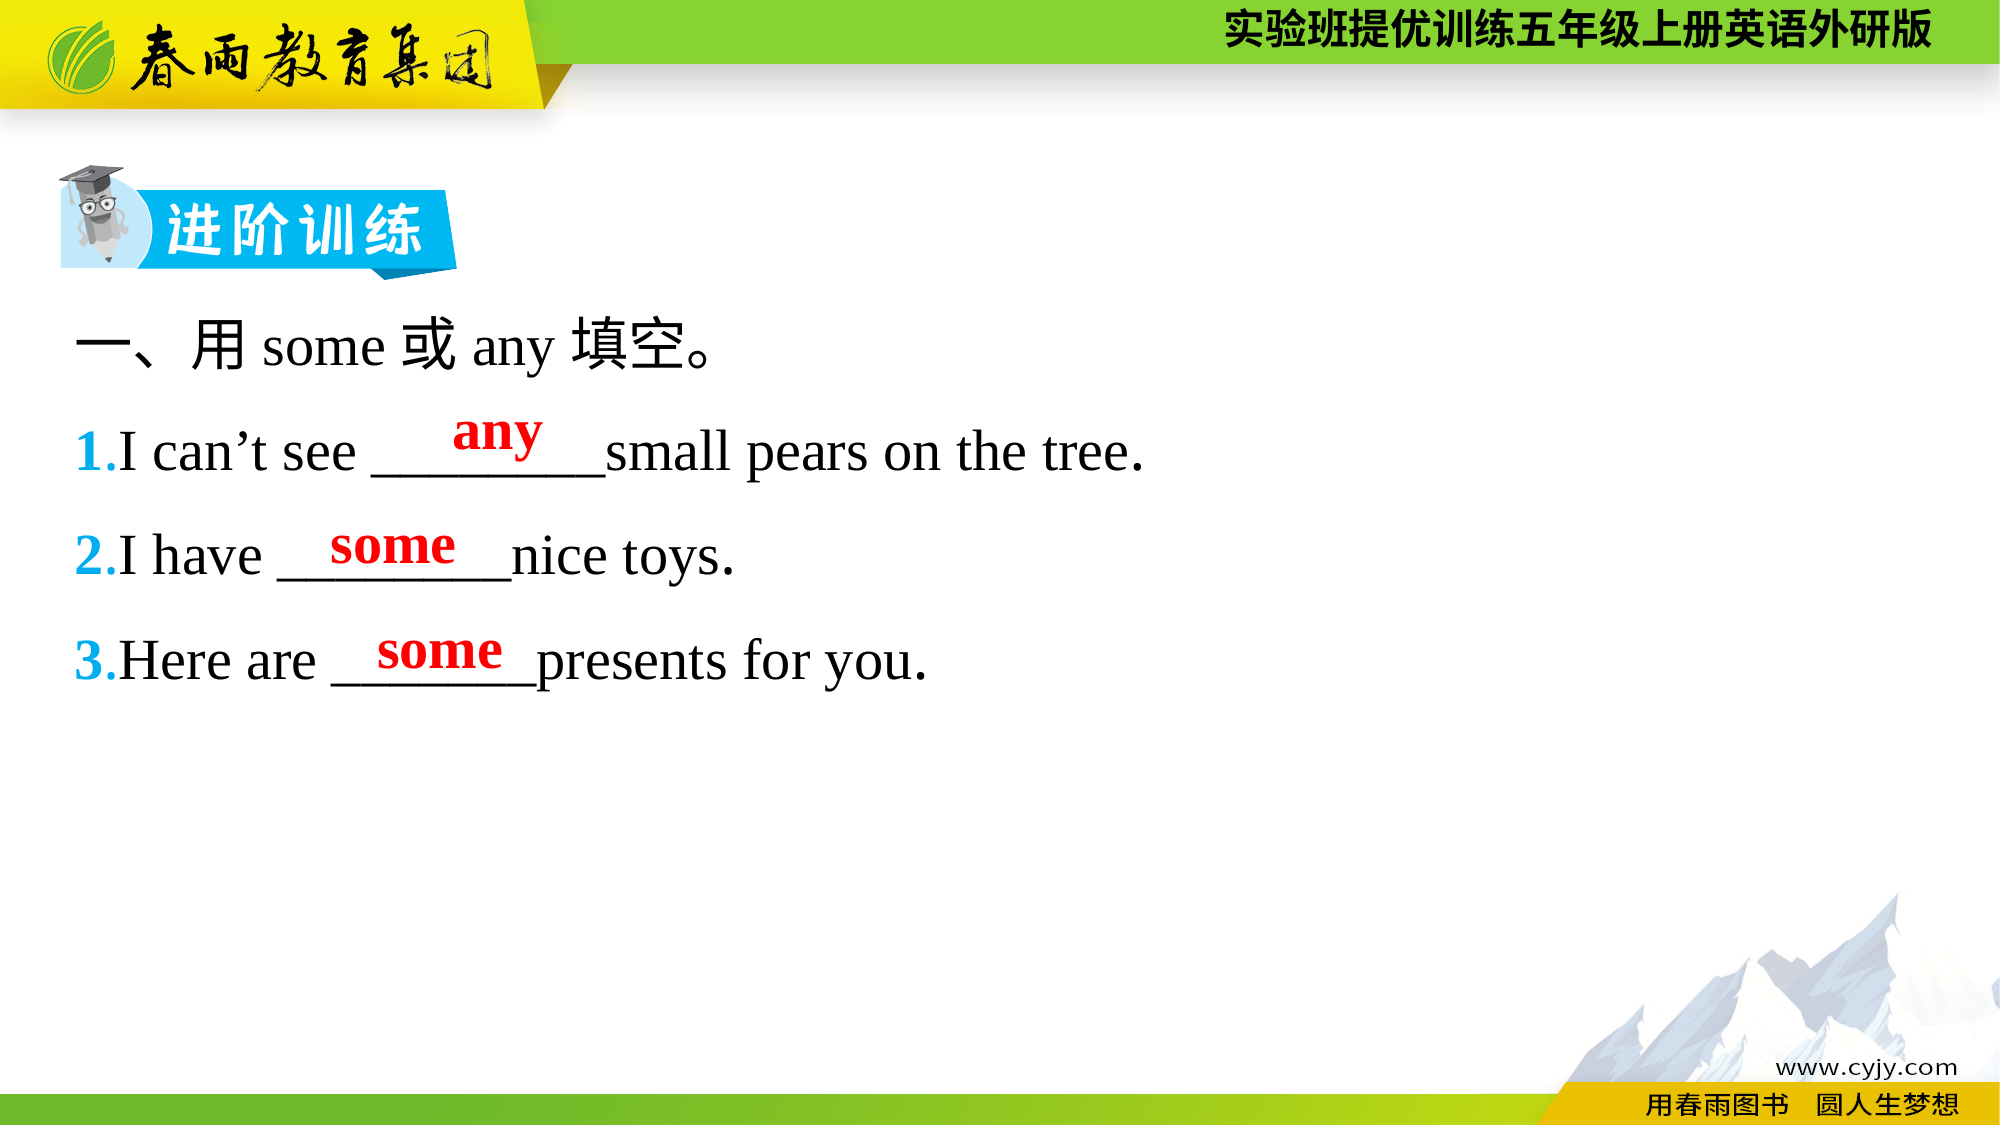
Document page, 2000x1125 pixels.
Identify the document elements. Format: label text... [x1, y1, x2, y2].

text_box some [315, 497, 472, 583]
list 一、用some或any填空。 1.I can’t see ________small pears on the tree. 2.I have ________nice toys. 3.Here are _______presents for you. [59, 264, 1944, 690]
picture [0, 0, 2000, 1125]
text_box some [362, 603, 519, 688]
text_box any [437, 383, 559, 469]
